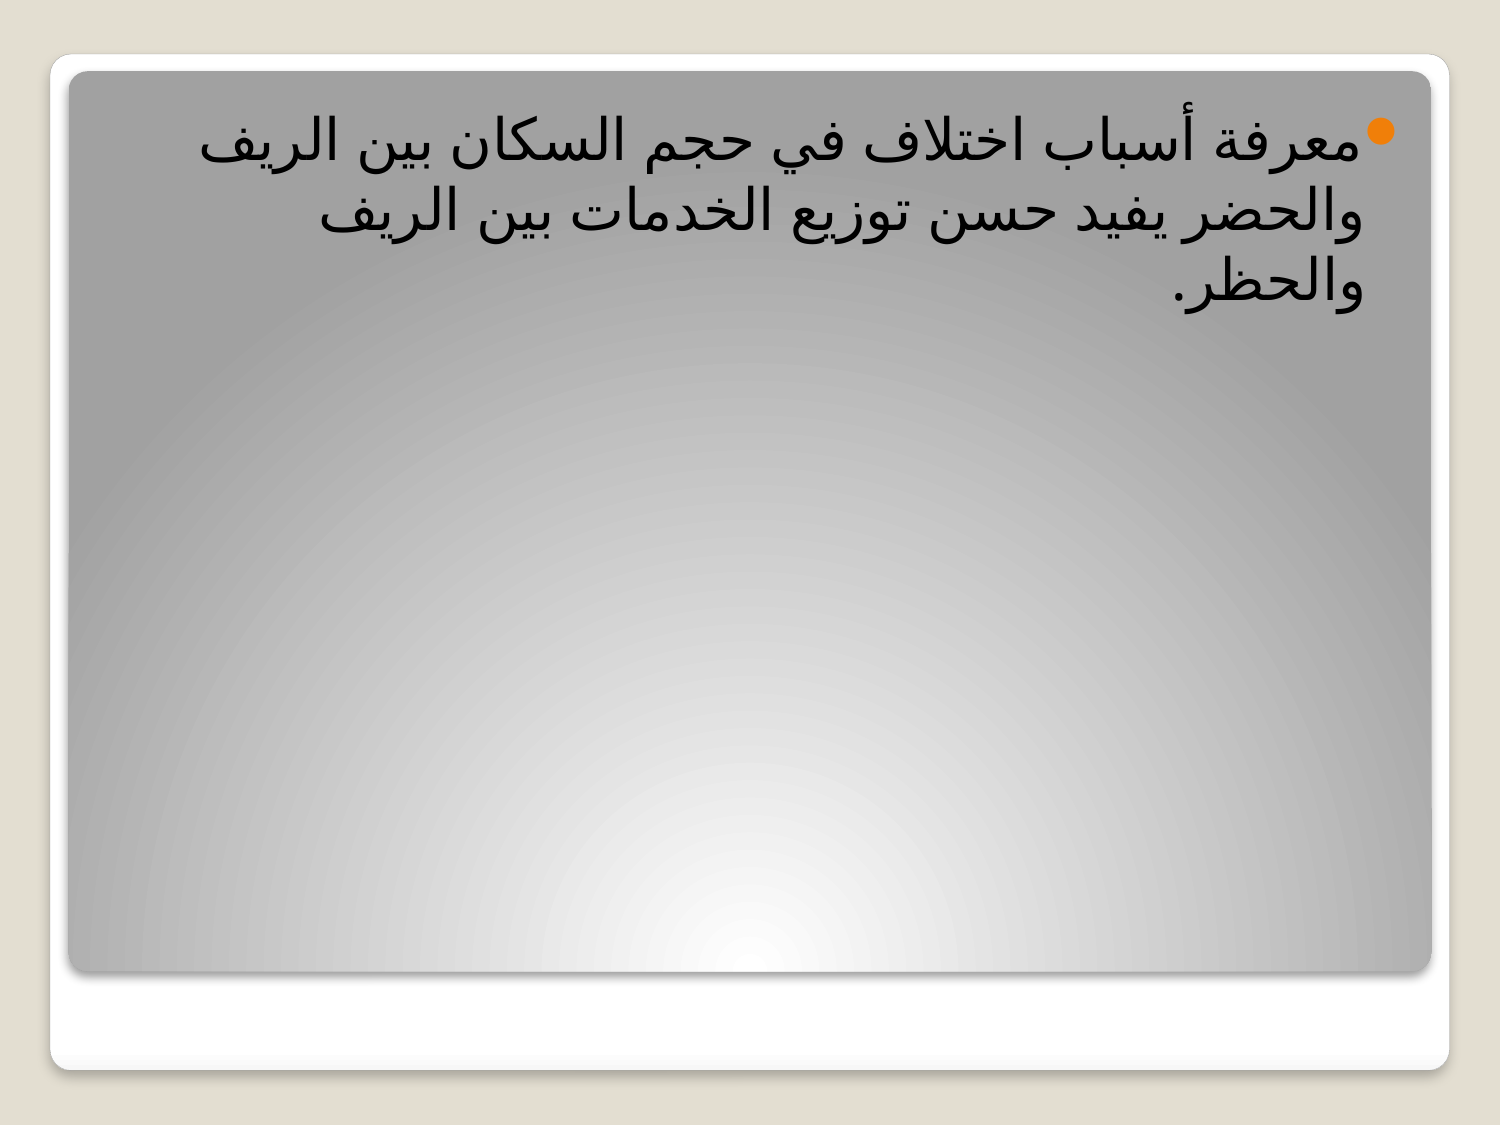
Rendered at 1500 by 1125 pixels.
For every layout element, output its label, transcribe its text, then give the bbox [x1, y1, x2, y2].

list معرفة أسباب اختلاف في حجم السكان بين الريف والحضر يفيد حسن توزيع الخدمات بين الريف والحظر. [82, 86, 1425, 774]
